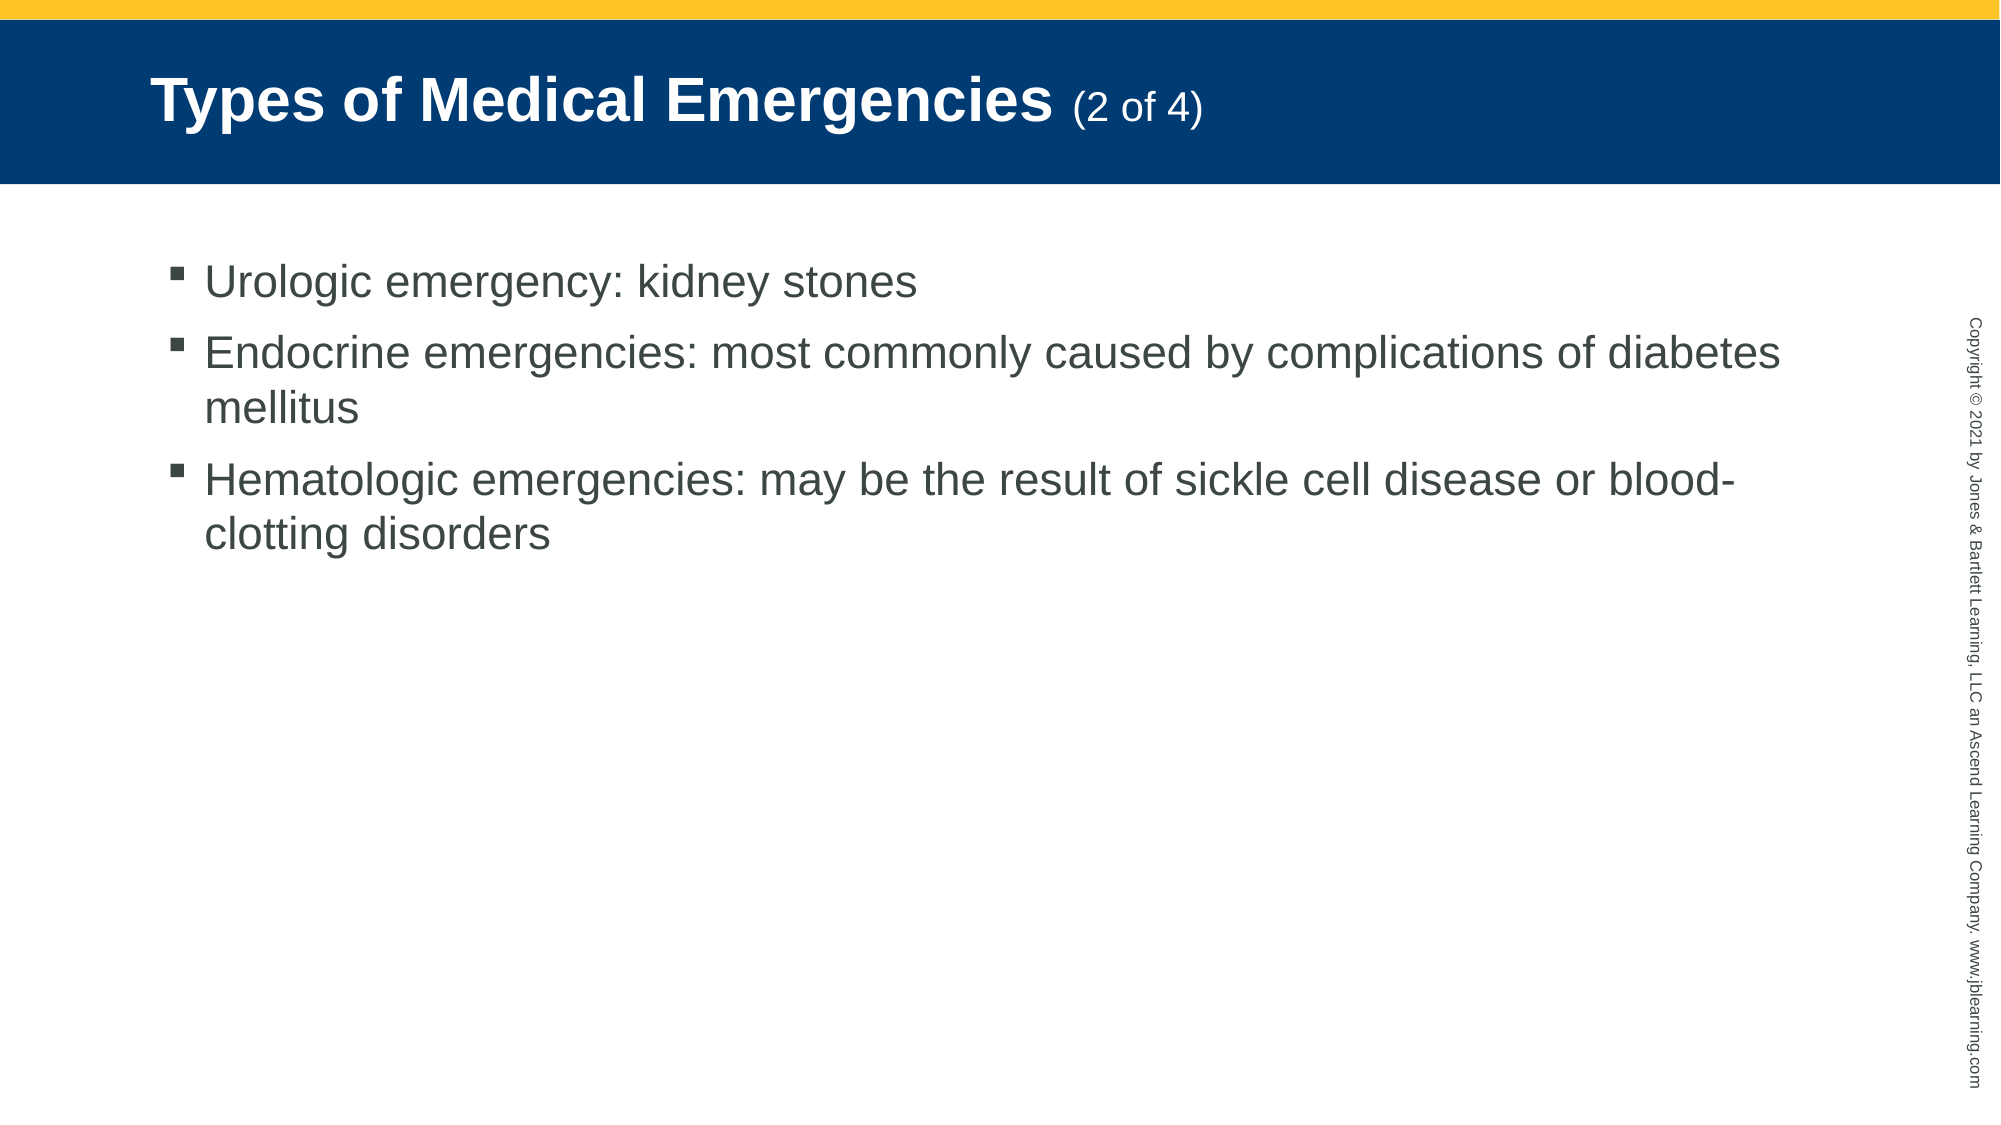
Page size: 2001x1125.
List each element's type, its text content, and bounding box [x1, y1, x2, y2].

title Types of Medical Emergencies (2 of 4) [0, 19, 2000, 185]
list Urologic emergency: kidney stones Endocrine emergencies: most commonly caused by complications of diabetes mellitus Hematologic emergencies: may be the result of sickle cell disease or blood-clotting disorders [151, 244, 1840, 1016]
